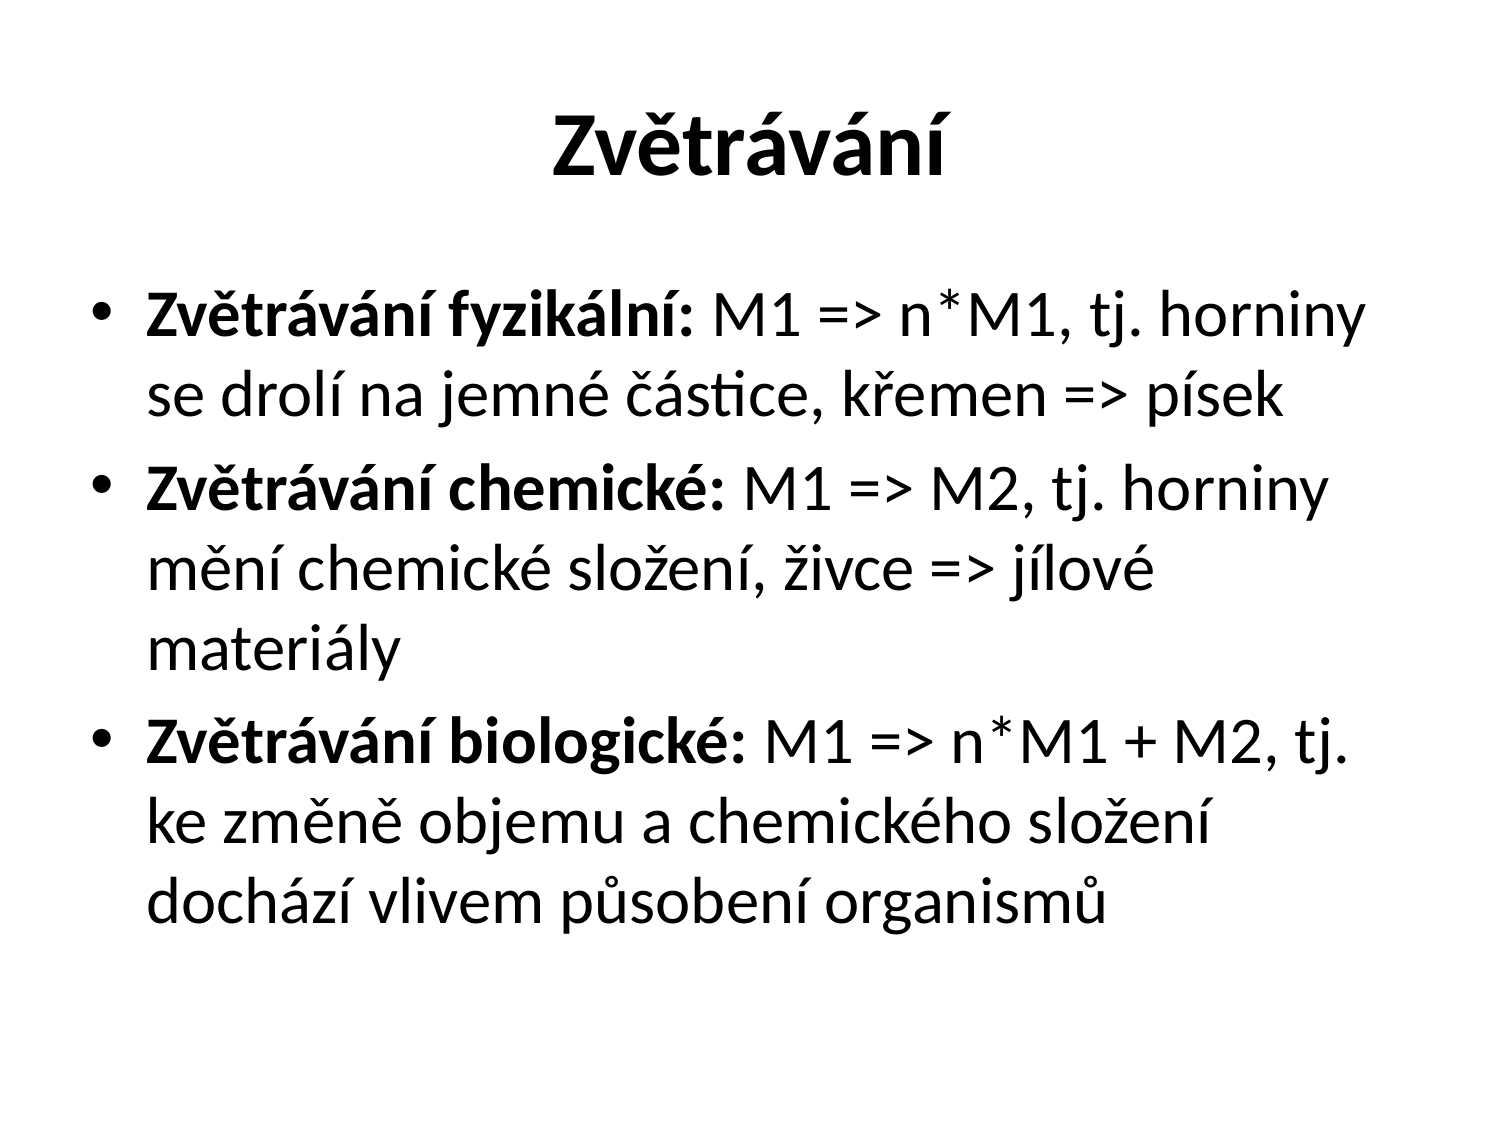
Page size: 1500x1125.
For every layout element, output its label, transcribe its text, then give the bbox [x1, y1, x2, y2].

title Zvětrávání [75, 45, 1425, 233]
list Zvětrávání fyzikální: M1 => n*M1, tj. horniny se drolí na jemné částice, křemen => písek Zvětrávání chemické: M1 => M2, tj. horniny mění chemické složení, živce => jílové materiály Zvětrávání biologické: M1 => n*M1 + M2, tj. ke změně objemu a chemického složení dochází vlivem působení organismů [75, 262, 1425, 1005]
